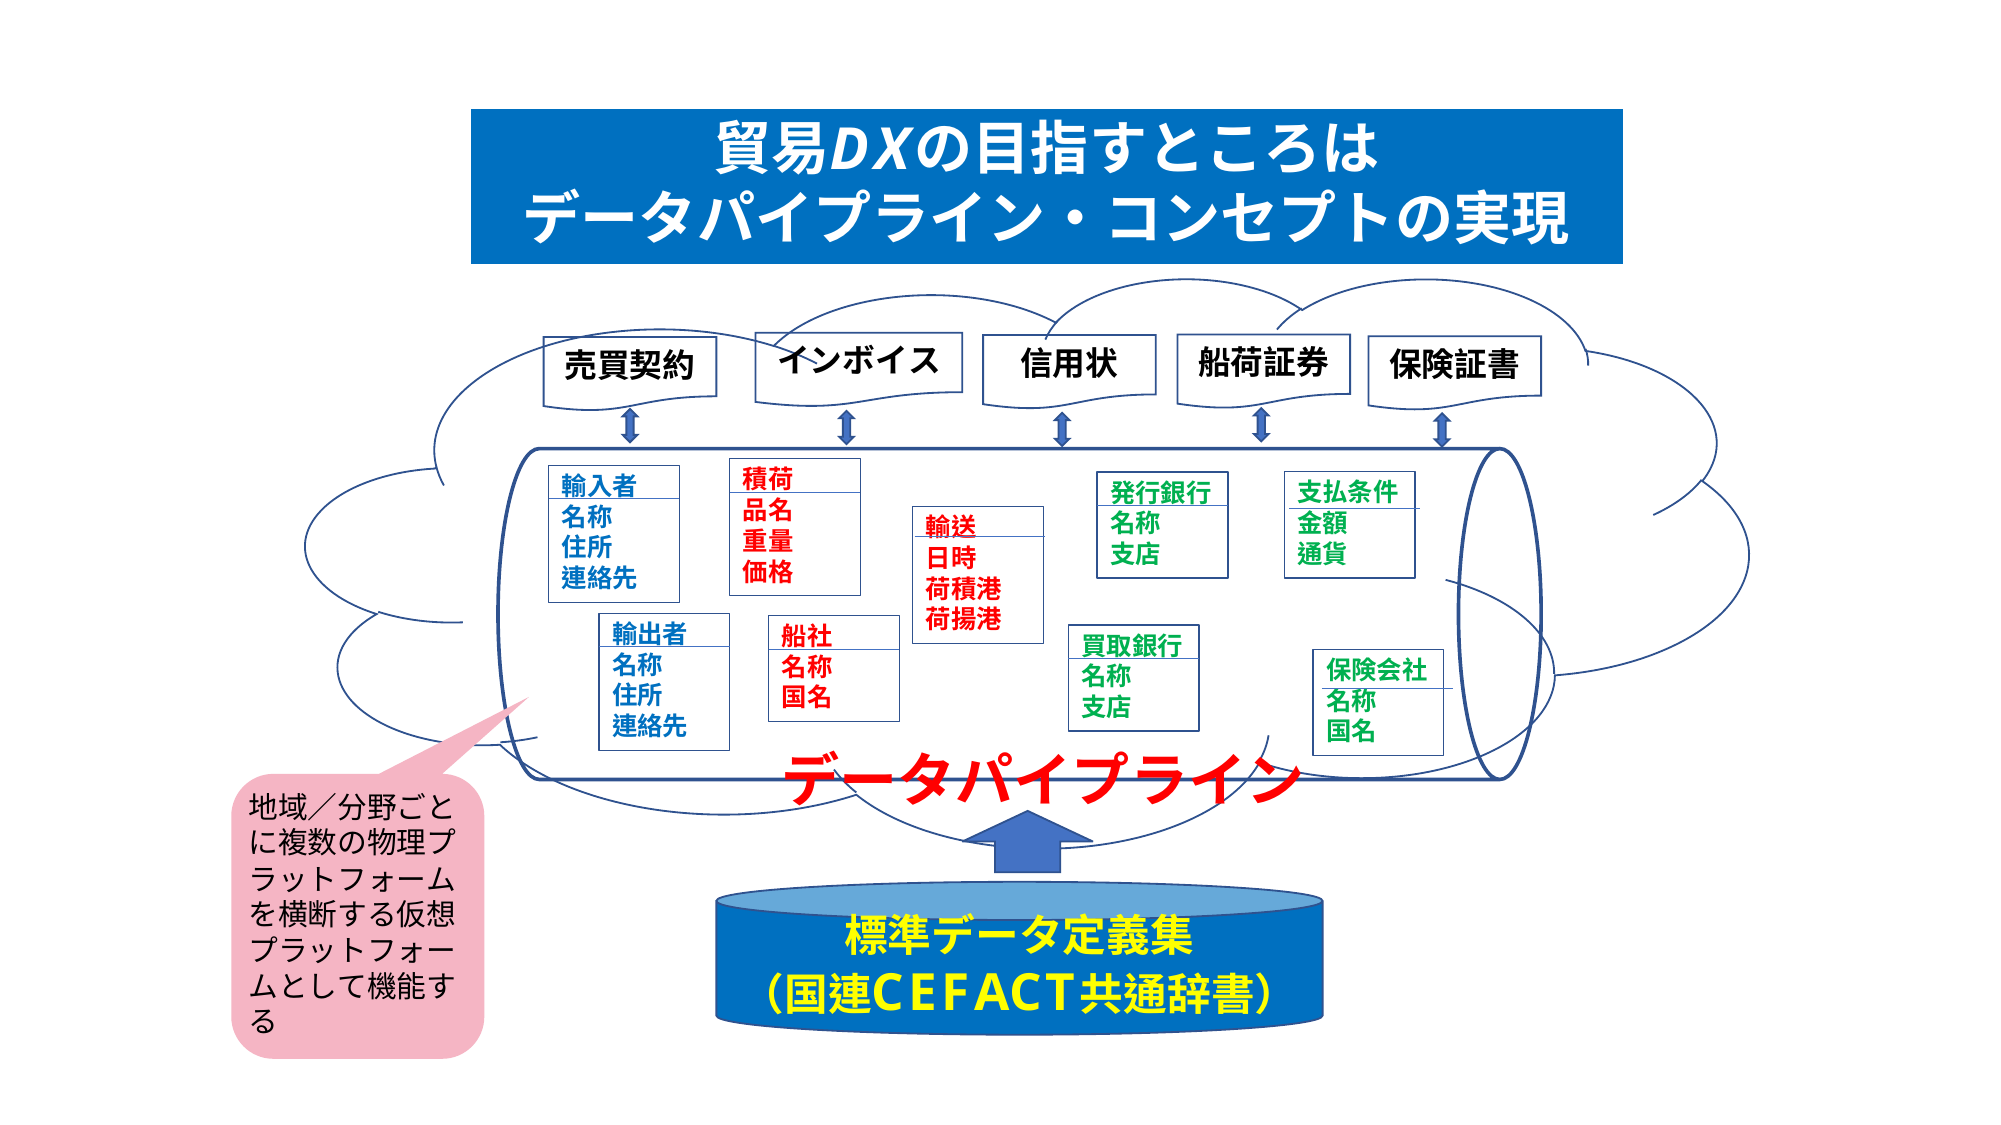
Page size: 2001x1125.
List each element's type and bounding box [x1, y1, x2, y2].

picture [151, 85, 1903, 1071]
